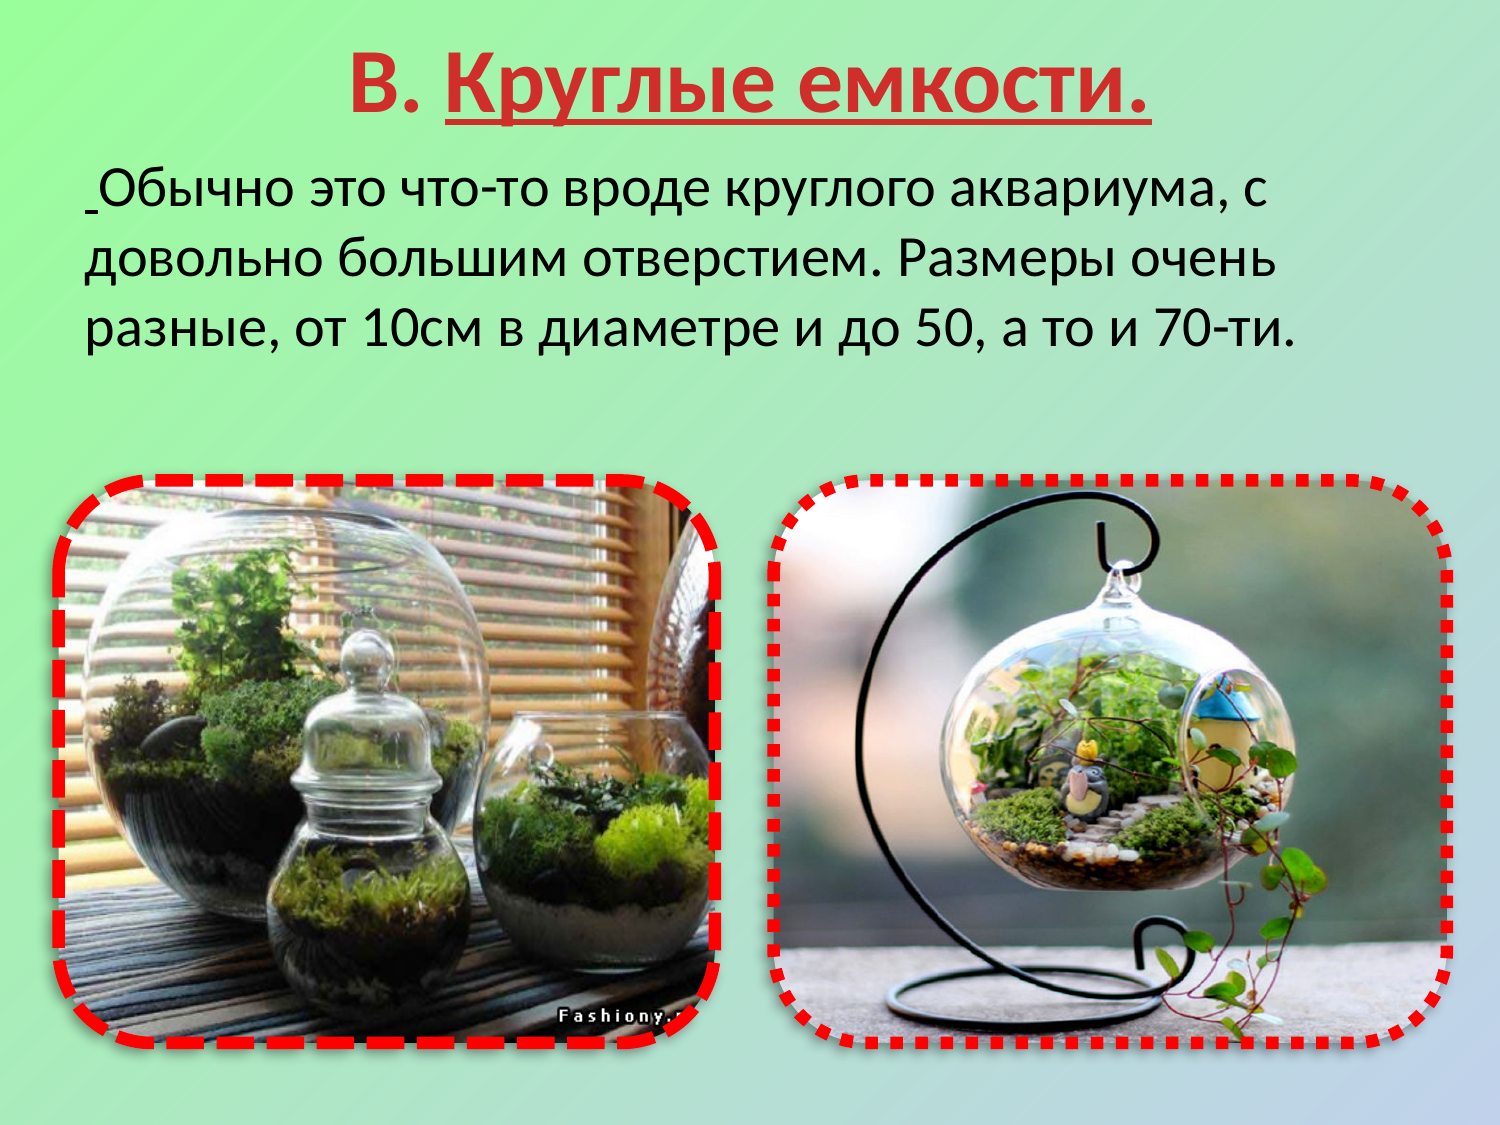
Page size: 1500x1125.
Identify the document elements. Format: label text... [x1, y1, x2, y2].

text_box Обычно это что-то вроде круглого аквариума, с довольно большим отверстием. Размеры очень разные, от 10см в диаметре и до 50, а то и 70-ти. [70, 140, 1454, 366]
picture [58, 480, 716, 1044]
title В. Круглые емкости. [75, 0, 1425, 140]
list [773, 480, 1448, 1044]
